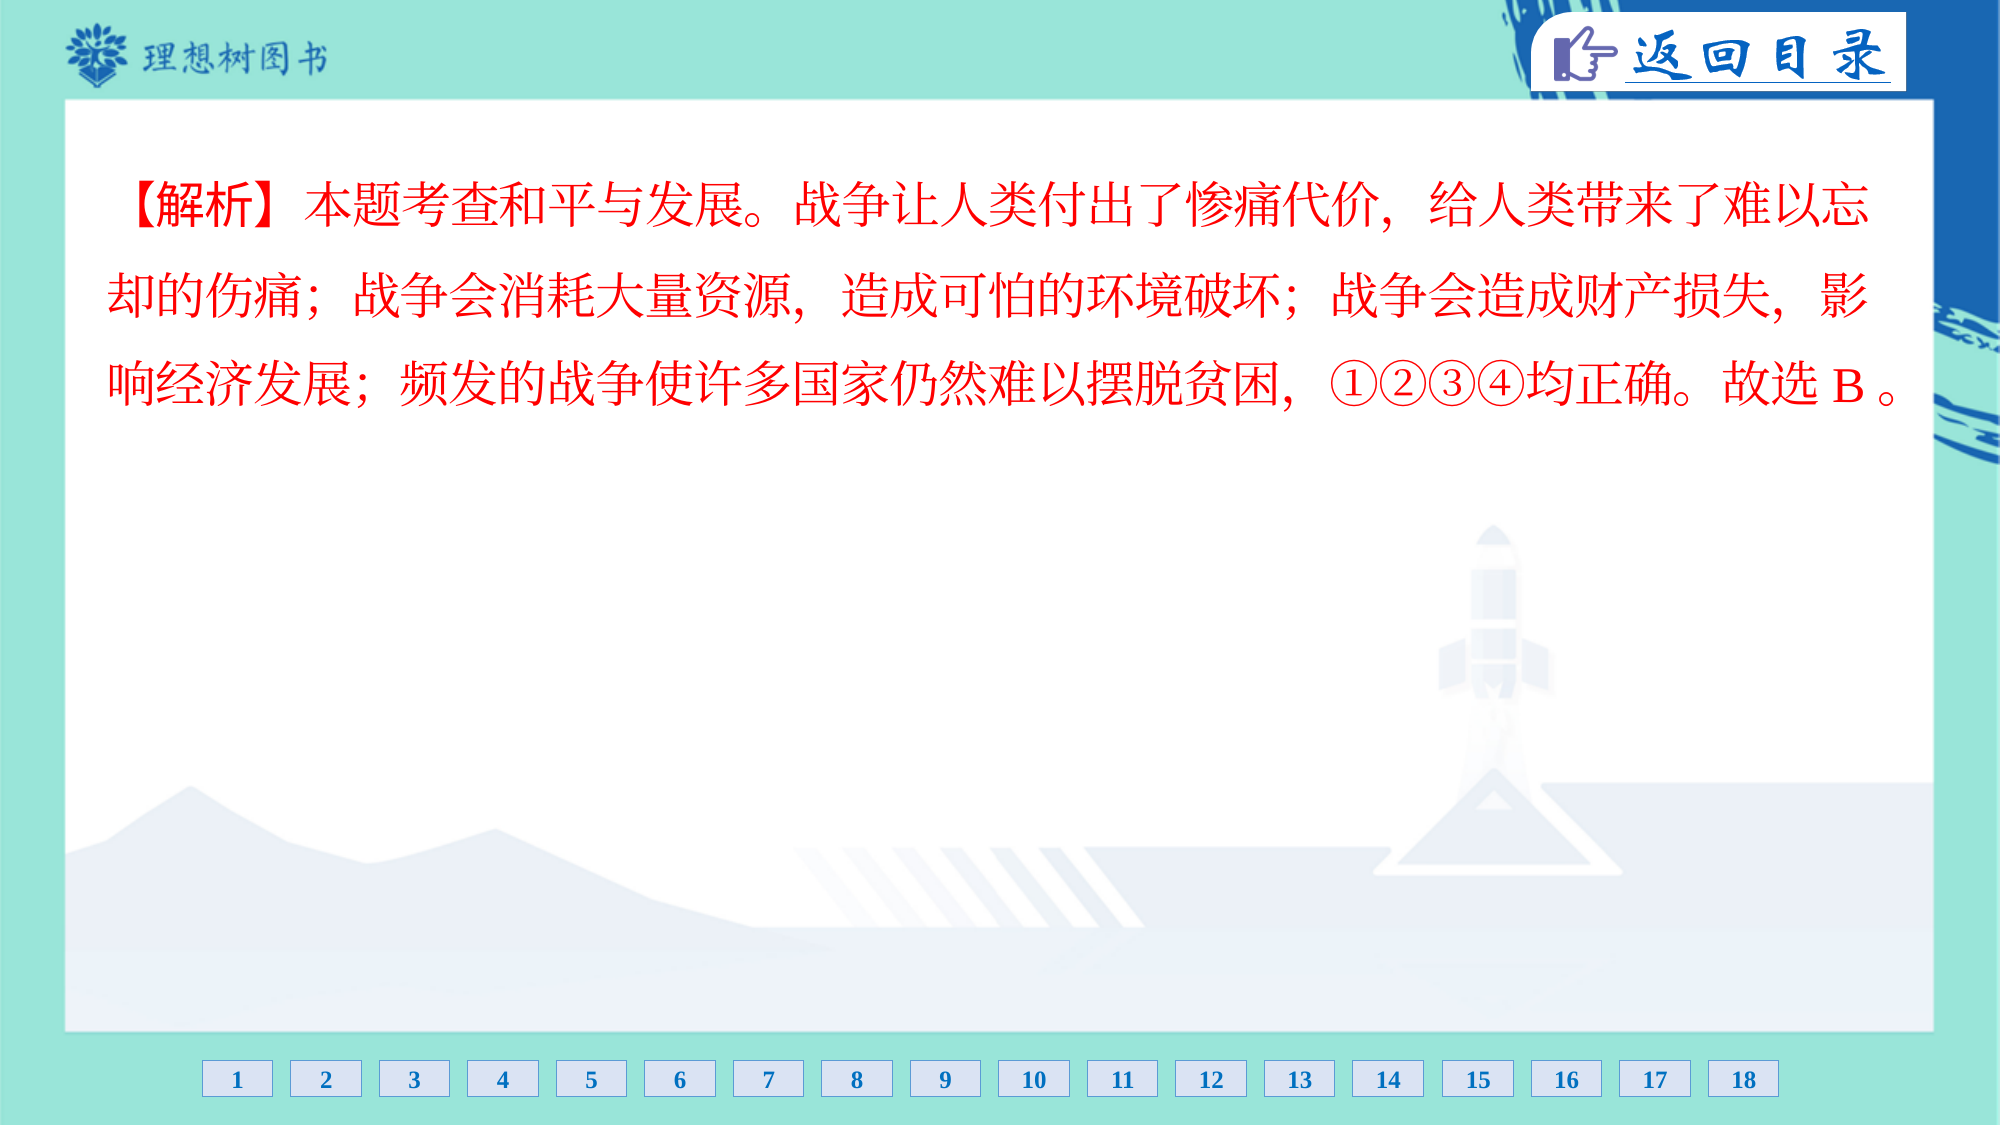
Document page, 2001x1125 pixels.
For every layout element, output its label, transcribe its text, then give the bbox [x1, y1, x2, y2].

picture [0, 0, 2000, 1125]
text_box 【解析】本题考查和平与发展。战争让人类付出了惨痛代价，给人类带来了难以忘 却的伤痛；战争会消耗大量资源，造成可怕的环境破坏；战争会造成财产损失，影 响经济发展；频发的战争使许多国家仍然难以摆脱贫困，①②③④均正确。故选B。 [106, 141, 1895, 403]
